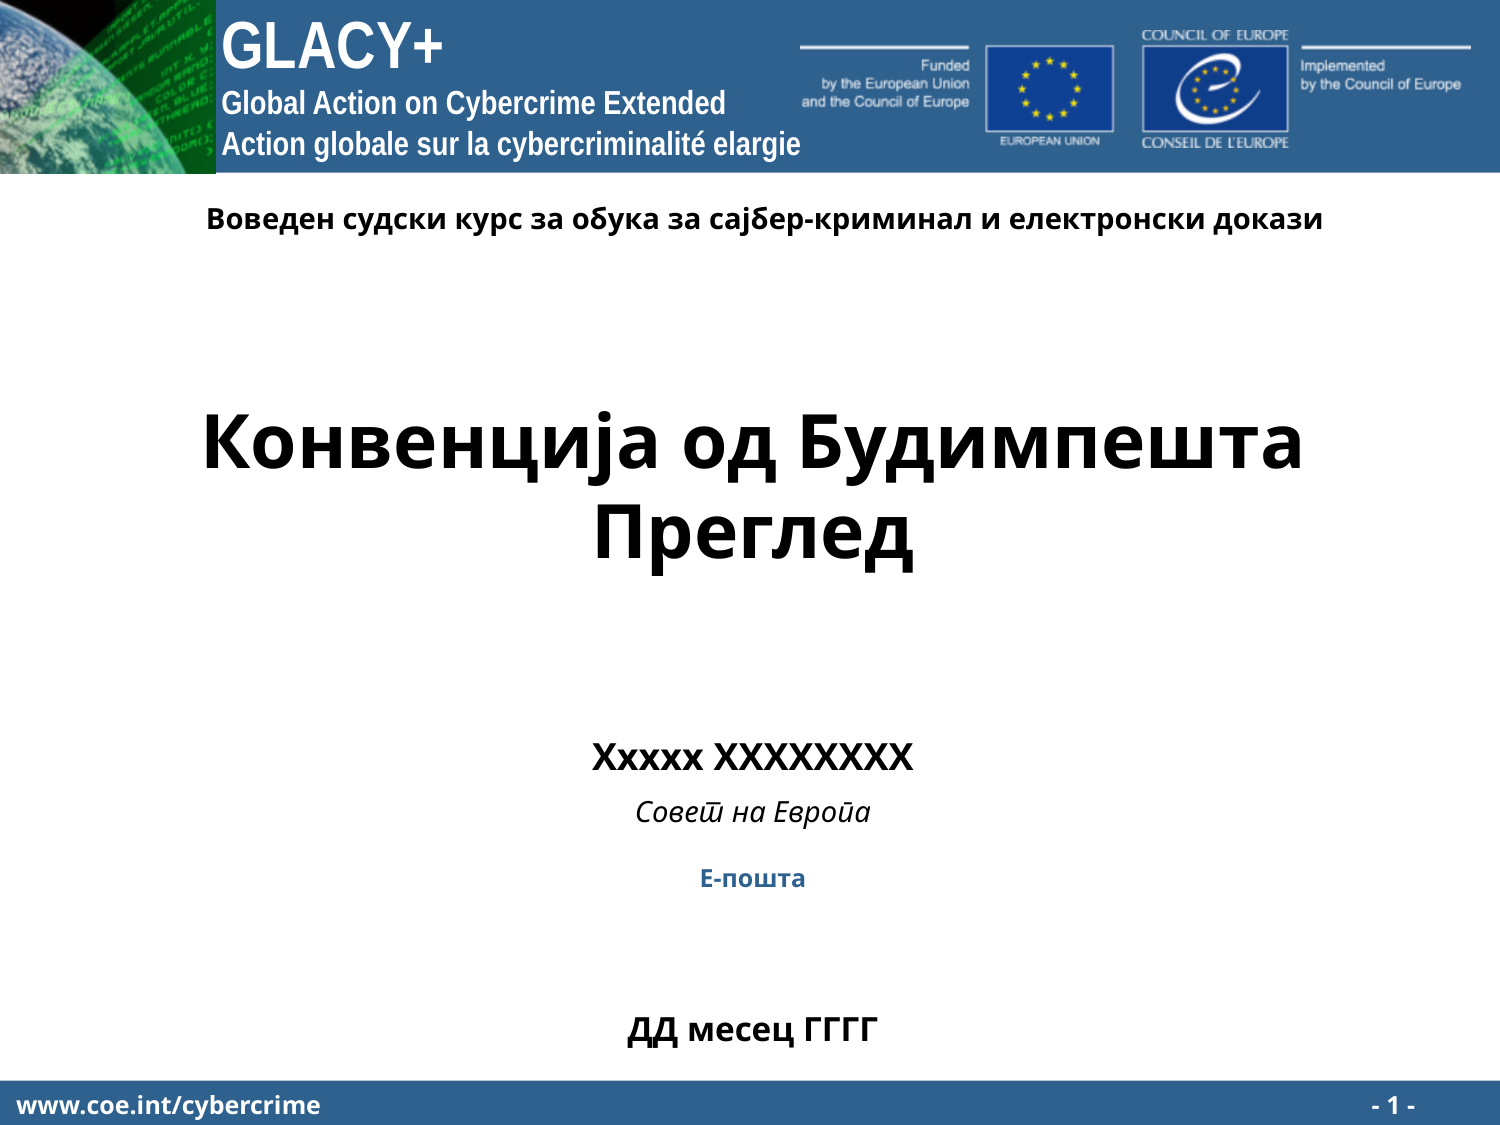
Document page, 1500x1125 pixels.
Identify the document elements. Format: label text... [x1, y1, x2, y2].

picture [0, 0, 216, 174]
text_box www.coe.int/cybercrime - 1 - [1, 1082, 1500, 1125]
text_box Конвенција од Будимпешта Преглед Xxxxx XXXXXXXX Совет на Европа Е-пошта ДД месец ГГГГ [47, 385, 1459, 1055]
text_box [0, 1079, 1500, 1125]
text_box [220, 0, 1500, 175]
picture [799, 30, 1471, 148]
text_box GLACY+ Global Action on Cybercrime Extended Action globale sur la cybercriminalité elargie [220, 0, 880, 169]
text_box Воведен судски курс за обука за сајбер-криминал и електронски докази [59, 193, 1471, 243]
